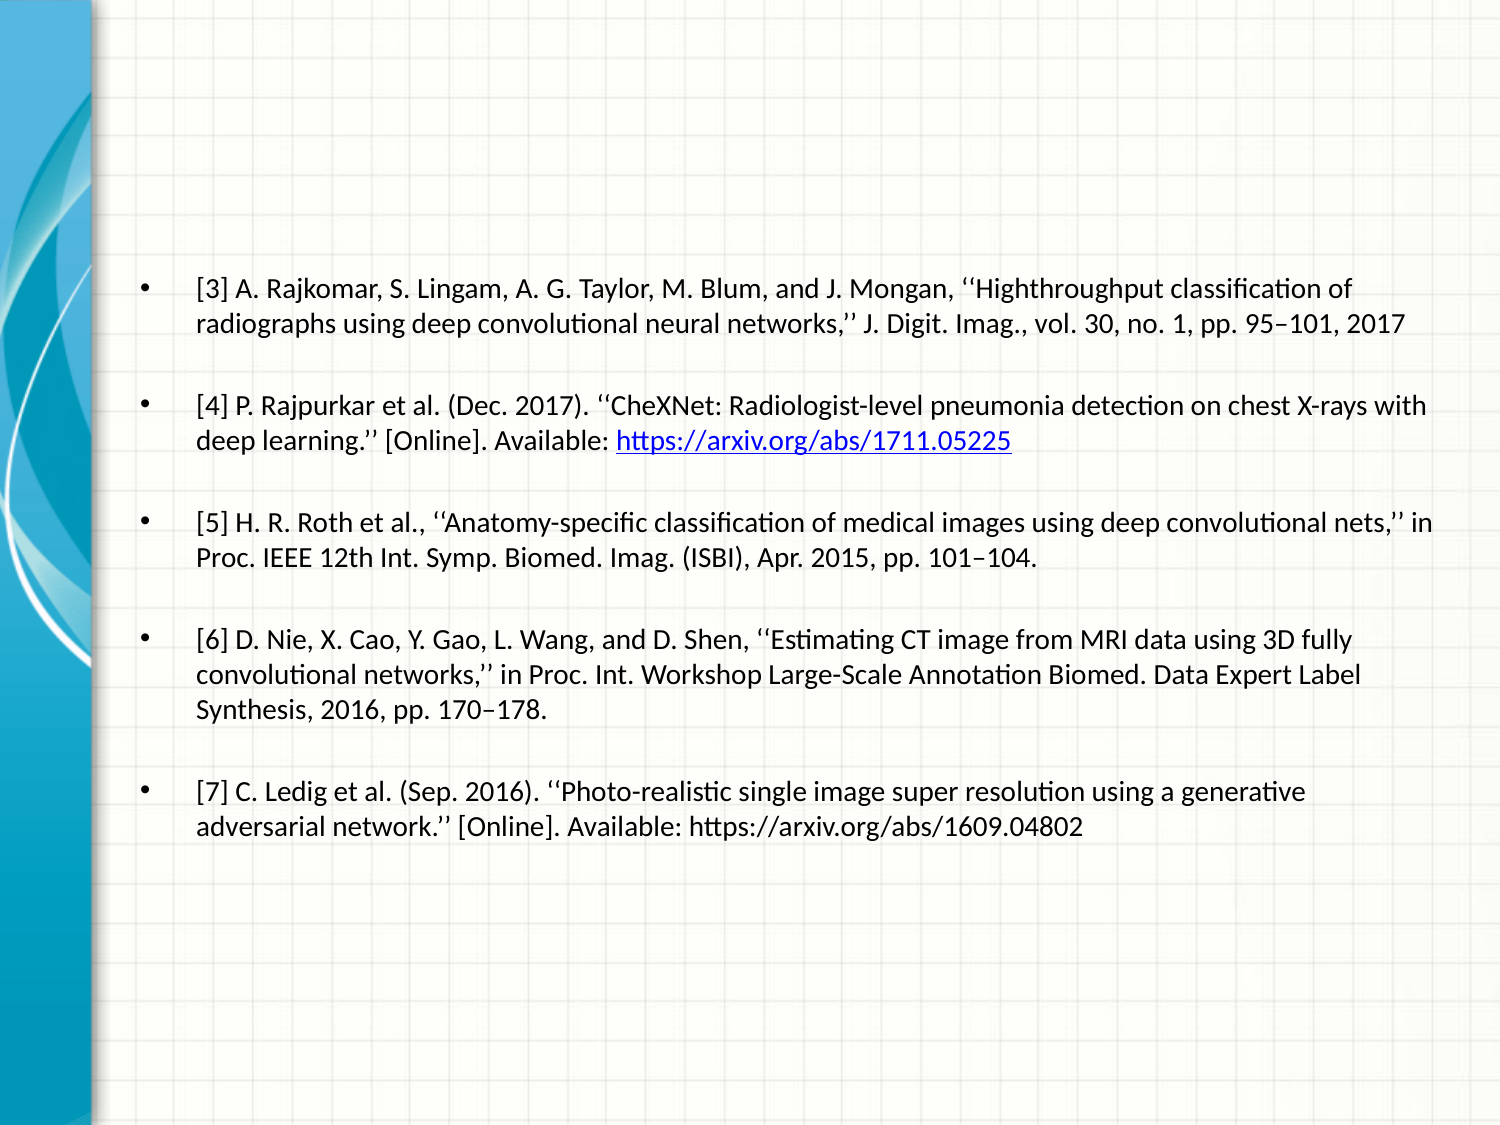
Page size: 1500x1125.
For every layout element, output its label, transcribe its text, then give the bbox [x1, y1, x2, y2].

list [3] A. Rajkomar, S. Lingam, A. G. Taylor, M. Blum, and J. Mongan, ‘‘Highthroughput classification of radiographs using deep convolutional neural networks,’’ J. Digit. Imag., vol. 30, no. 1, pp. 95–101, 2017 [4] P. Rajpurkar et al. (Dec. 2017). ‘‘CheXNet: Radiologist-level pneumonia detection on chest X-rays with deep learning.’’ [Online]. Available: https://arxiv.org/abs/1711.05225 [5] H. R. Roth et al., ‘‘Anatomy-specific classification of medical images using deep convolutional nets,’’ in Proc. IEEE 12th Int. Symp. Biomed. Imag. (ISBI), Apr. 2015, pp. 101–104. [6] D. Nie, X. Cao, Y. Gao, L. Wang, and D. Shen, ‘‘Estimating CT image from MRI data using 3D fully convolutional networks,’’ in Proc. Int. Workshop Large-Scale Annotation Biomed. Data Expert Label Synthesis, 2016, pp. 170–178. [7] C. Ledig et al. (Sep. 2016). ‘‘Photo-realistic single image super resolution using a generative adversarial network.’’ [Online]. Available: https://arxiv.org/abs/1609.04802 [125, 261, 1450, 967]
picture [0, 0, 1500, 1125]
